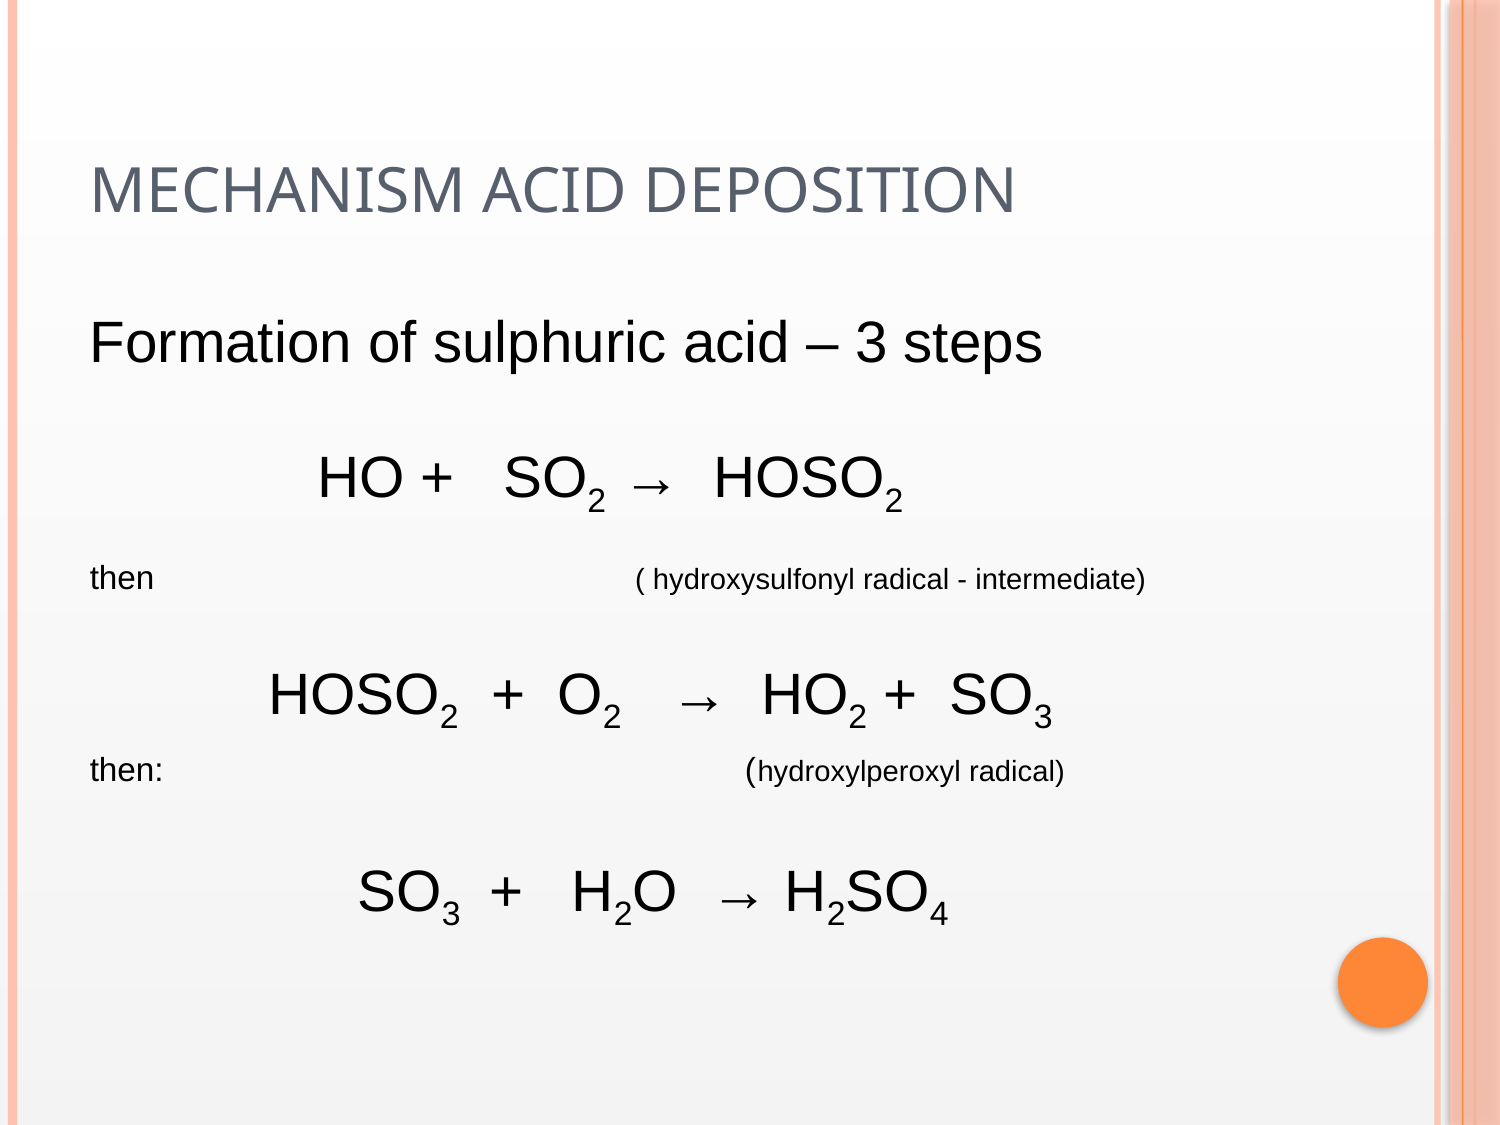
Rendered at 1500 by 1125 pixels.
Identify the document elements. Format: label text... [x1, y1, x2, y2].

list Formation of sulphuric acid – 3 steps HO + SO2 → HOSO2 then ( hydroxysulfonyl radical - intermediate) HOSO2 + O2 → HO2 + SO3 then: (hydroxylperoxyl radical) SO3 + H2O → H2SO4 [75, 297, 1300, 1062]
title Mechanism acid deposition [75, 45, 1300, 233]
